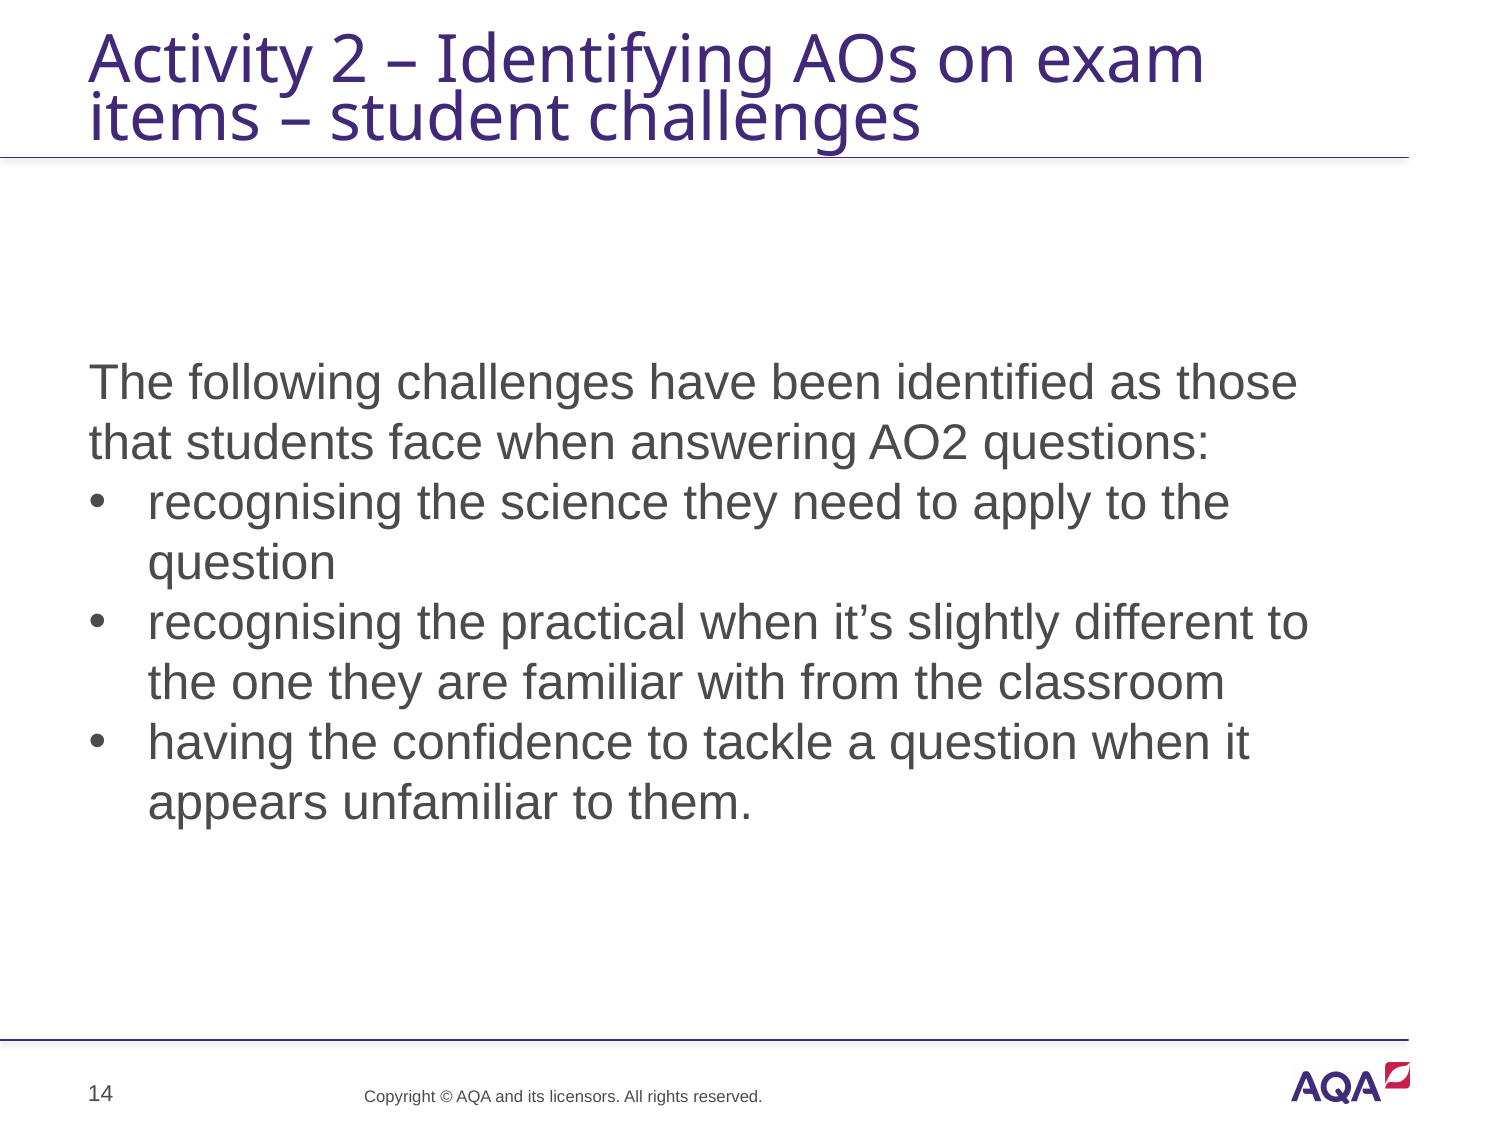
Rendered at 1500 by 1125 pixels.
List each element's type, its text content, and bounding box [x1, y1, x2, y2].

footer Copyright © AQA and its licensors. All rights reserved. [324, 1084, 764, 1124]
list The following challenges have been identified as those that students face when answering AO2 questions: recognising the science they need to apply to the question recognising the practical when it’s slightly different to the one they are familiar with from the classroom having the confidence to tackle a question when it appears unfamiliar to them. [88, 349, 1409, 873]
slide_number 14 [72, 1062, 188, 1123]
title Activity 2 – Identifying AOs on exam items – student challenges [88, 37, 1409, 108]
picture [1291, 1062, 1410, 1104]
